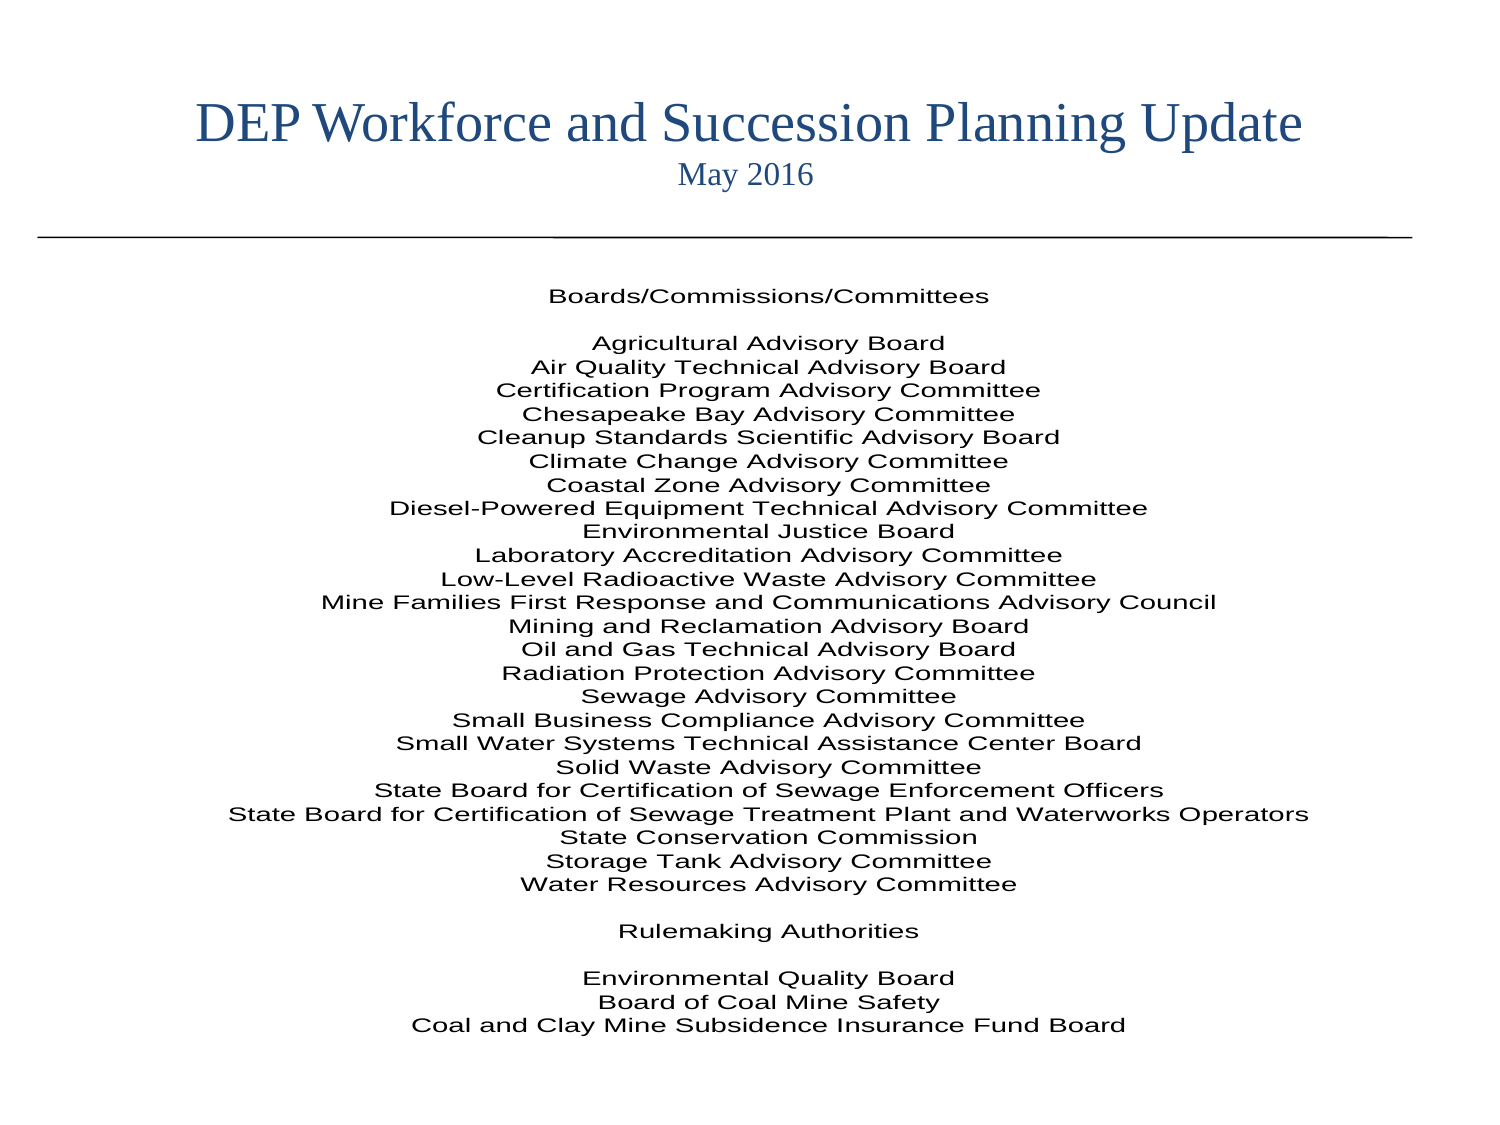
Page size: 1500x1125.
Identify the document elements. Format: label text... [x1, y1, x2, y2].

picture [137, 274, 1401, 1051]
title DEP Workforce and Succession Planning Update May 2016 [75, 45, 1425, 233]
